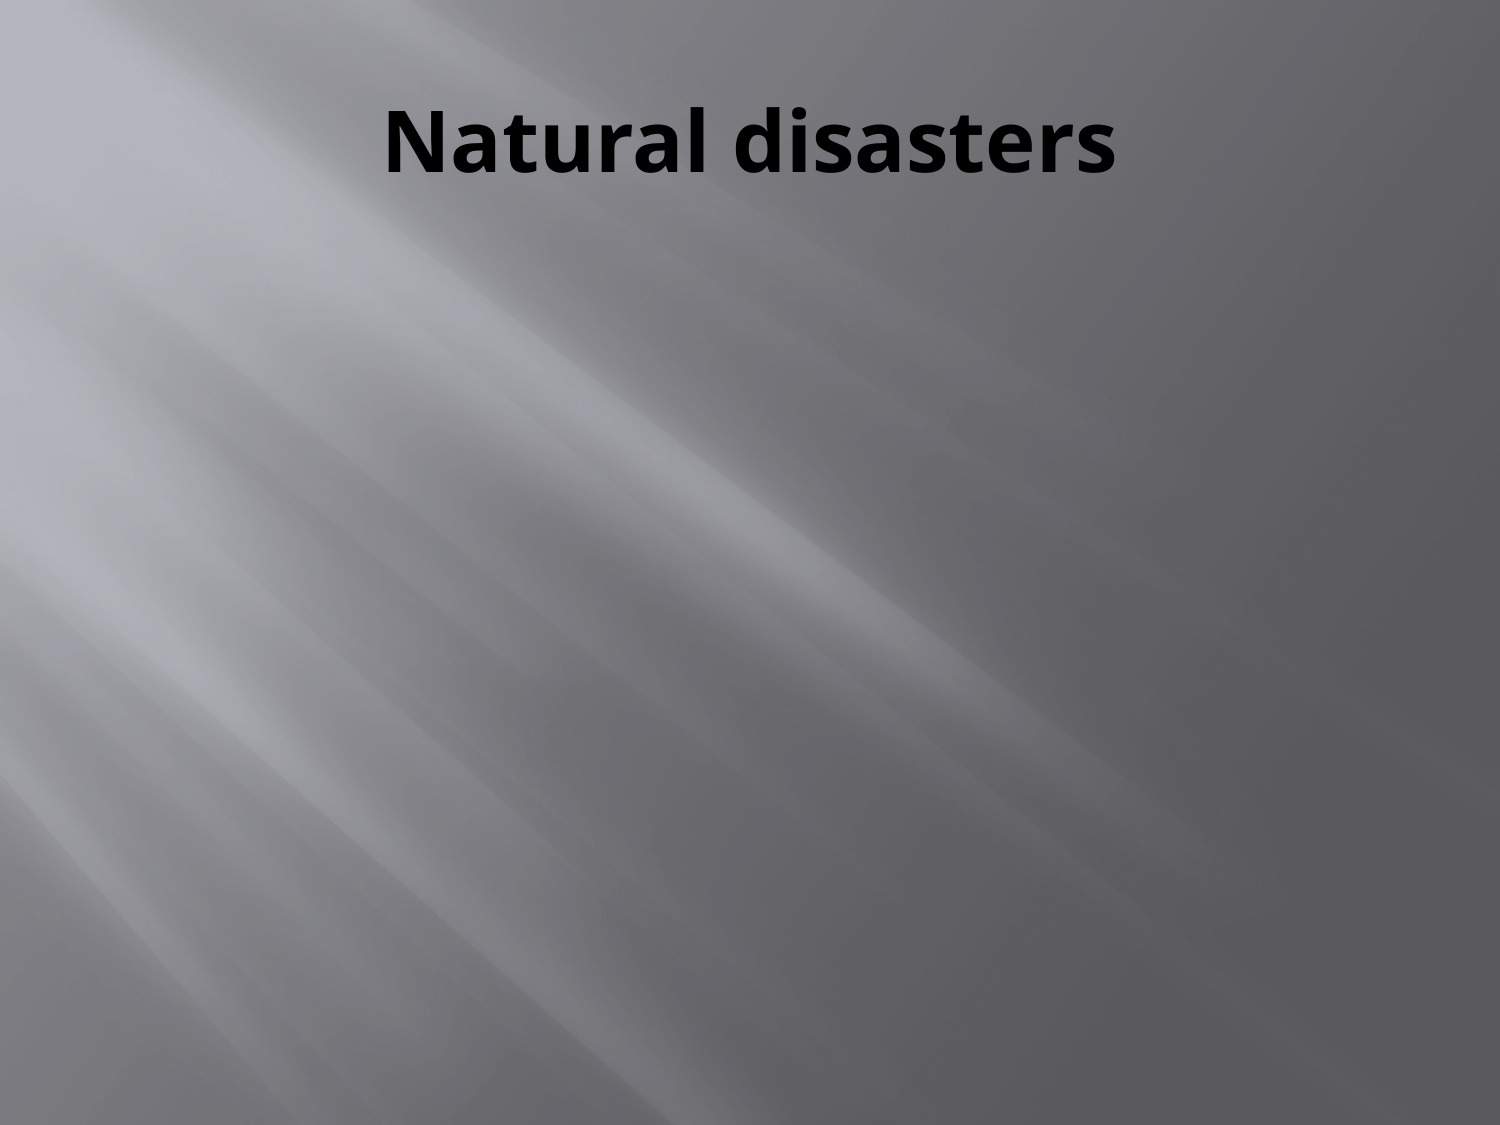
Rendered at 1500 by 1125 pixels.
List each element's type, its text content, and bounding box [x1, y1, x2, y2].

title Natural disasters [75, 45, 1425, 233]
